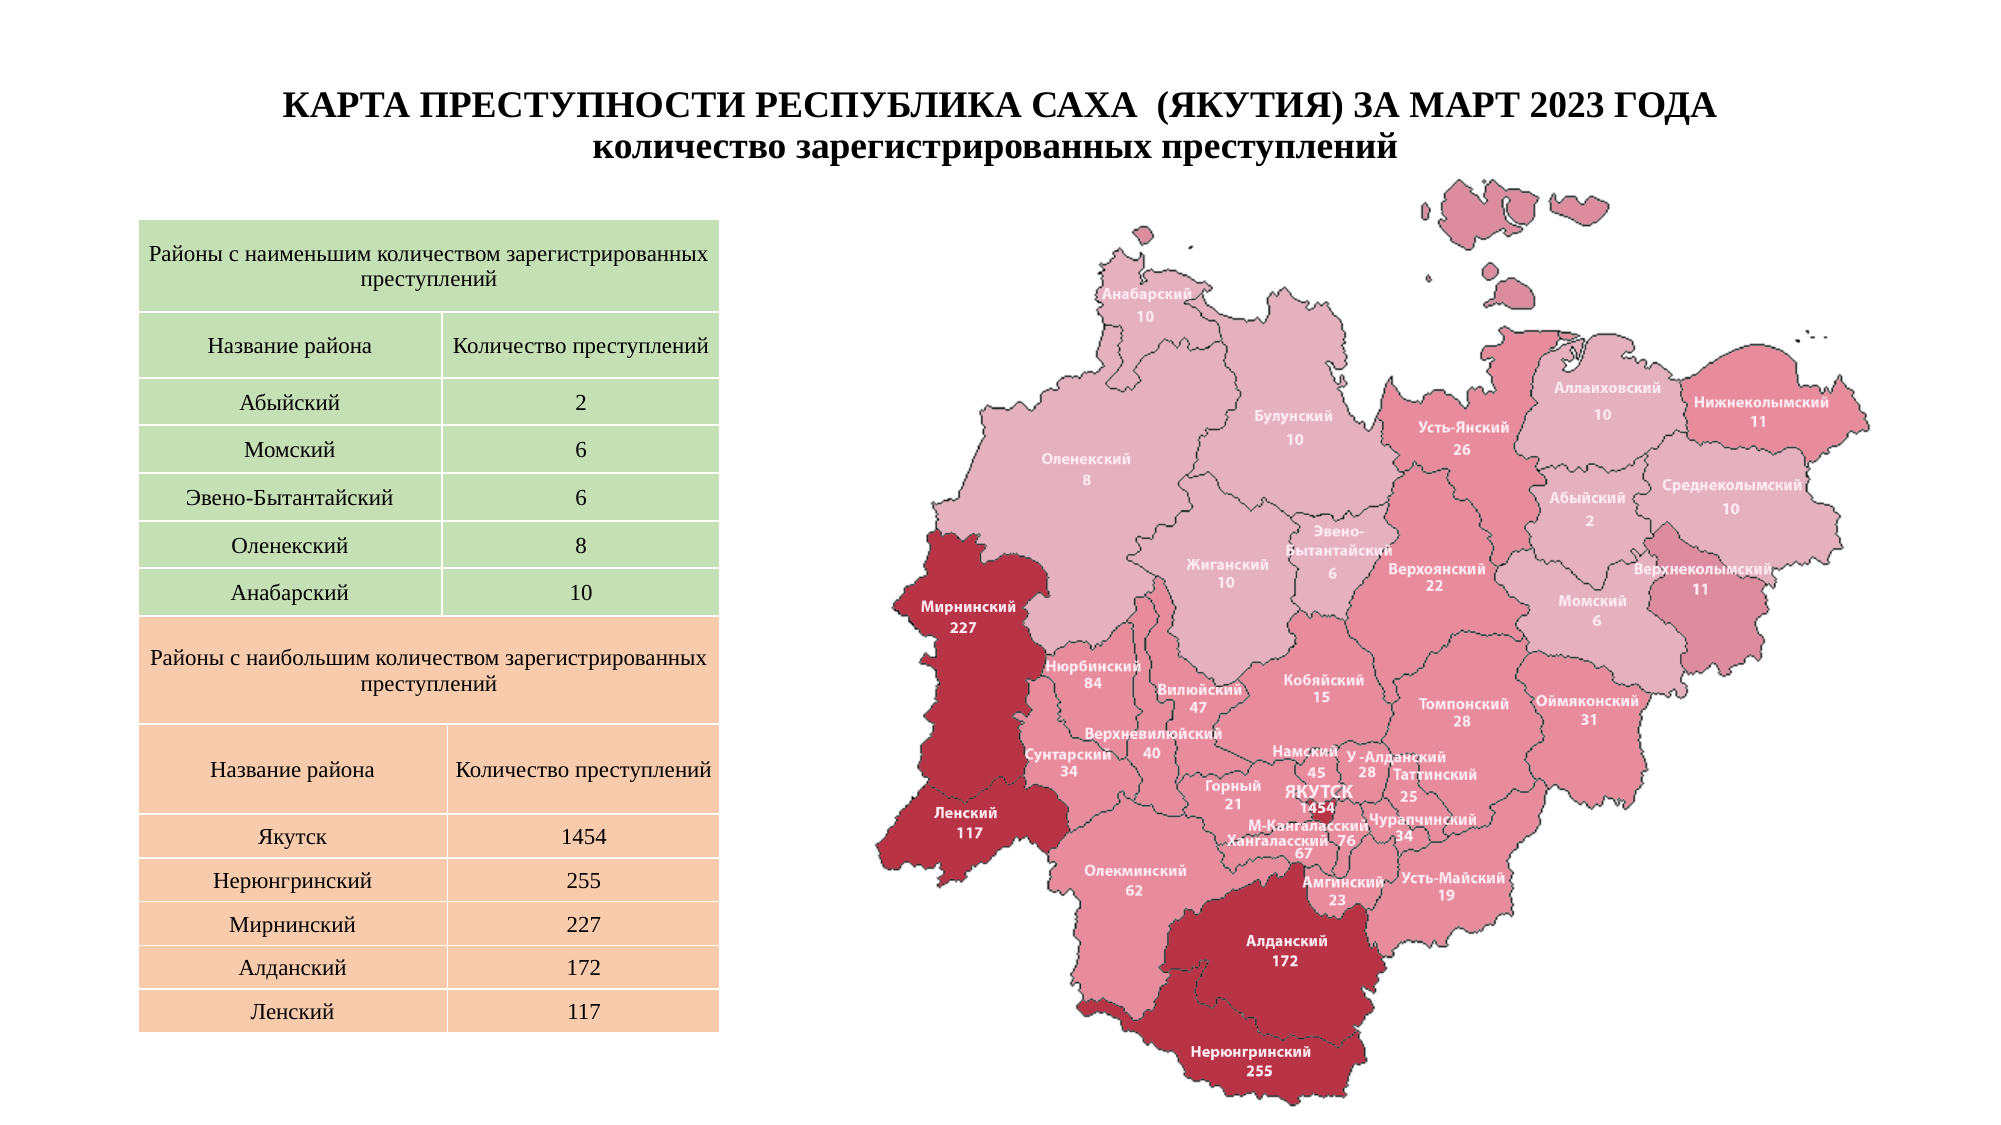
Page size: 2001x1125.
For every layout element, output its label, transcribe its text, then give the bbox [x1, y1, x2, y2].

table_cell Оленекский [139, 522, 441, 567]
table_cell 10 [443, 569, 719, 615]
table_cell 8 [443, 522, 719, 567]
table_cell 117 [448, 990, 719, 1032]
title КАРТА ПРЕСТУПНОСТИ РЕСПУБЛИКА САХА (ЯКУТИЯ) ЗА МАРТ 2023 ГОДА количество зарегистрированных преступлений [137, 50, 1863, 219]
table_cell Количество преступлений [448, 725, 719, 813]
table_header Районы с наибольшим количеством зарегистрированных преступлений [139, 617, 719, 723]
table_header Районы с наименьшим количеством зарегистрированных преступлений [139, 220, 719, 311]
table_cell Количество преступлений [443, 313, 719, 377]
table_cell Якутск [139, 815, 447, 857]
table_cell Название района [139, 313, 441, 377]
table_cell Момский [139, 426, 441, 472]
table_cell 255 [448, 859, 719, 901]
table_cell Мирнинский [139, 902, 447, 945]
table_cell Нерюнгринский [139, 859, 447, 901]
table_cell Анабарский [139, 569, 441, 615]
table_cell 6 [443, 474, 719, 520]
table_cell 2 [443, 379, 719, 424]
table_cell 172 [448, 946, 719, 988]
table_cell Алданский [139, 946, 447, 988]
table_cell 6 [443, 426, 719, 472]
picture [842, 171, 1890, 1120]
table_cell Ленский [139, 990, 447, 1032]
table_cell 227 [448, 902, 719, 945]
table_cell 1454 [448, 815, 719, 857]
table_cell Абыйский [139, 379, 441, 424]
table_cell Название района [139, 725, 447, 813]
table_cell Эвено-Бытантайский [139, 474, 441, 520]
